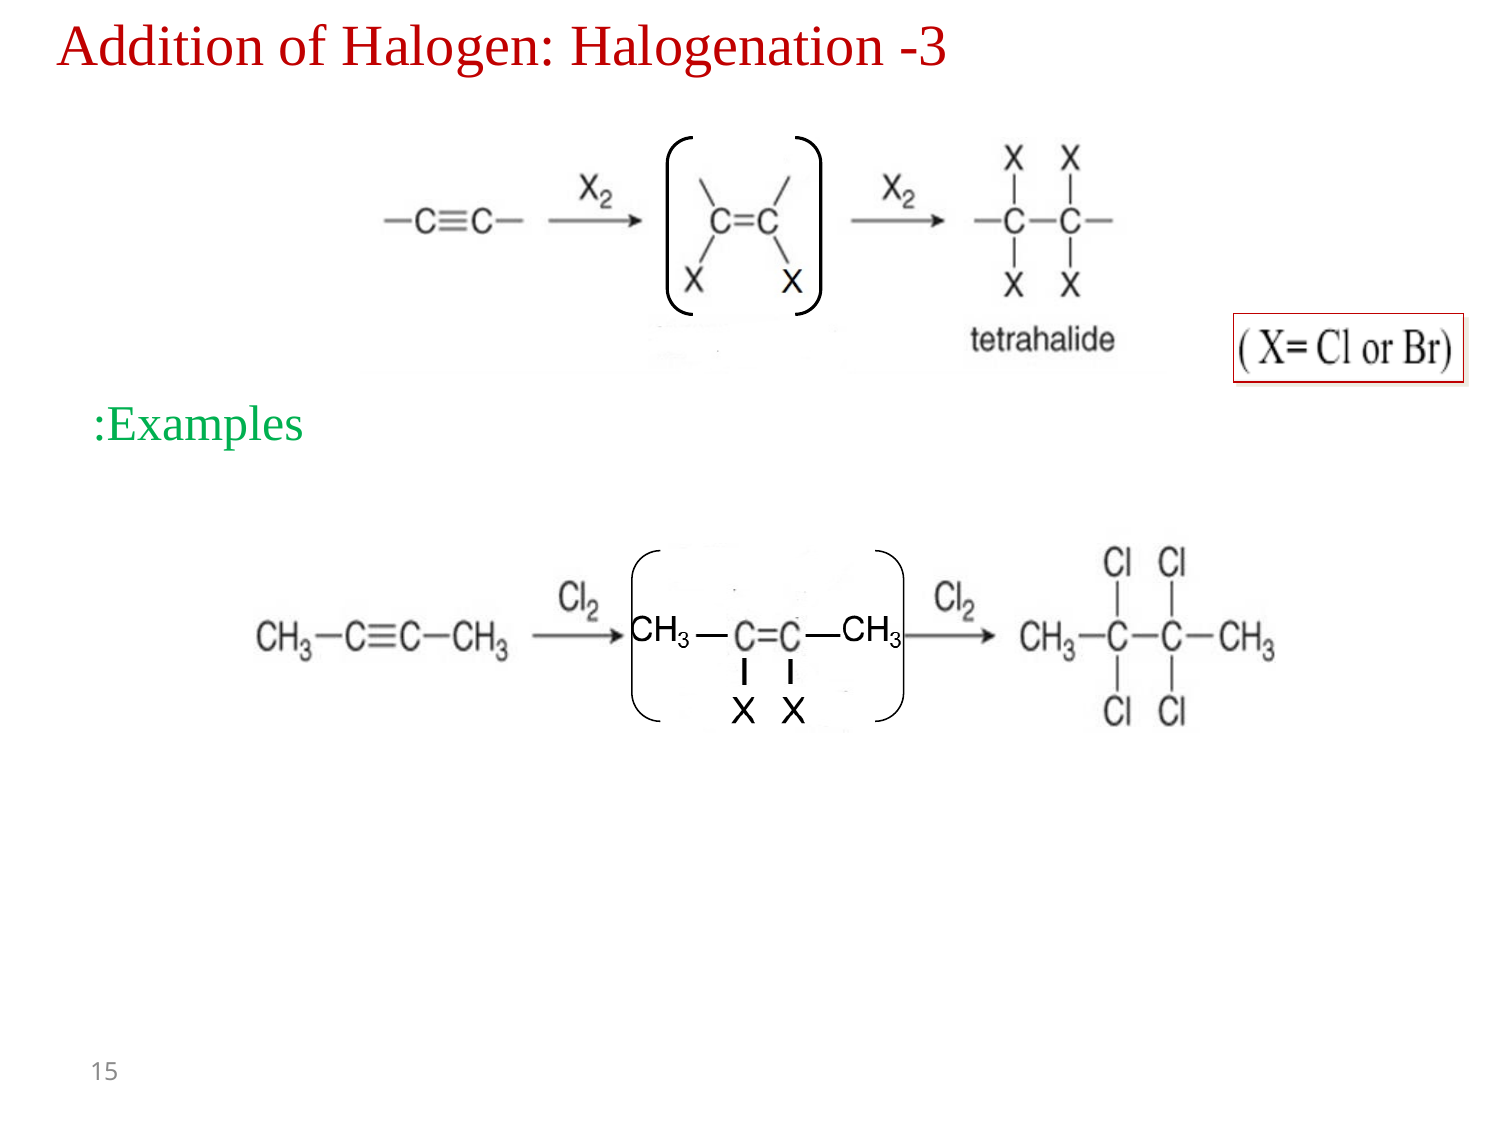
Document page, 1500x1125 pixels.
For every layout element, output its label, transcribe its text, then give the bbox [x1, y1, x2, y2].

text_box Examples: [77, 382, 319, 458]
picture [1234, 314, 1463, 382]
slide_number 15 [75, 1042, 425, 1103]
text_box 3- Addition of Halogen: Halogenation [17, 0, 963, 85]
picture [241, 526, 1276, 755]
picture [359, 137, 1168, 375]
